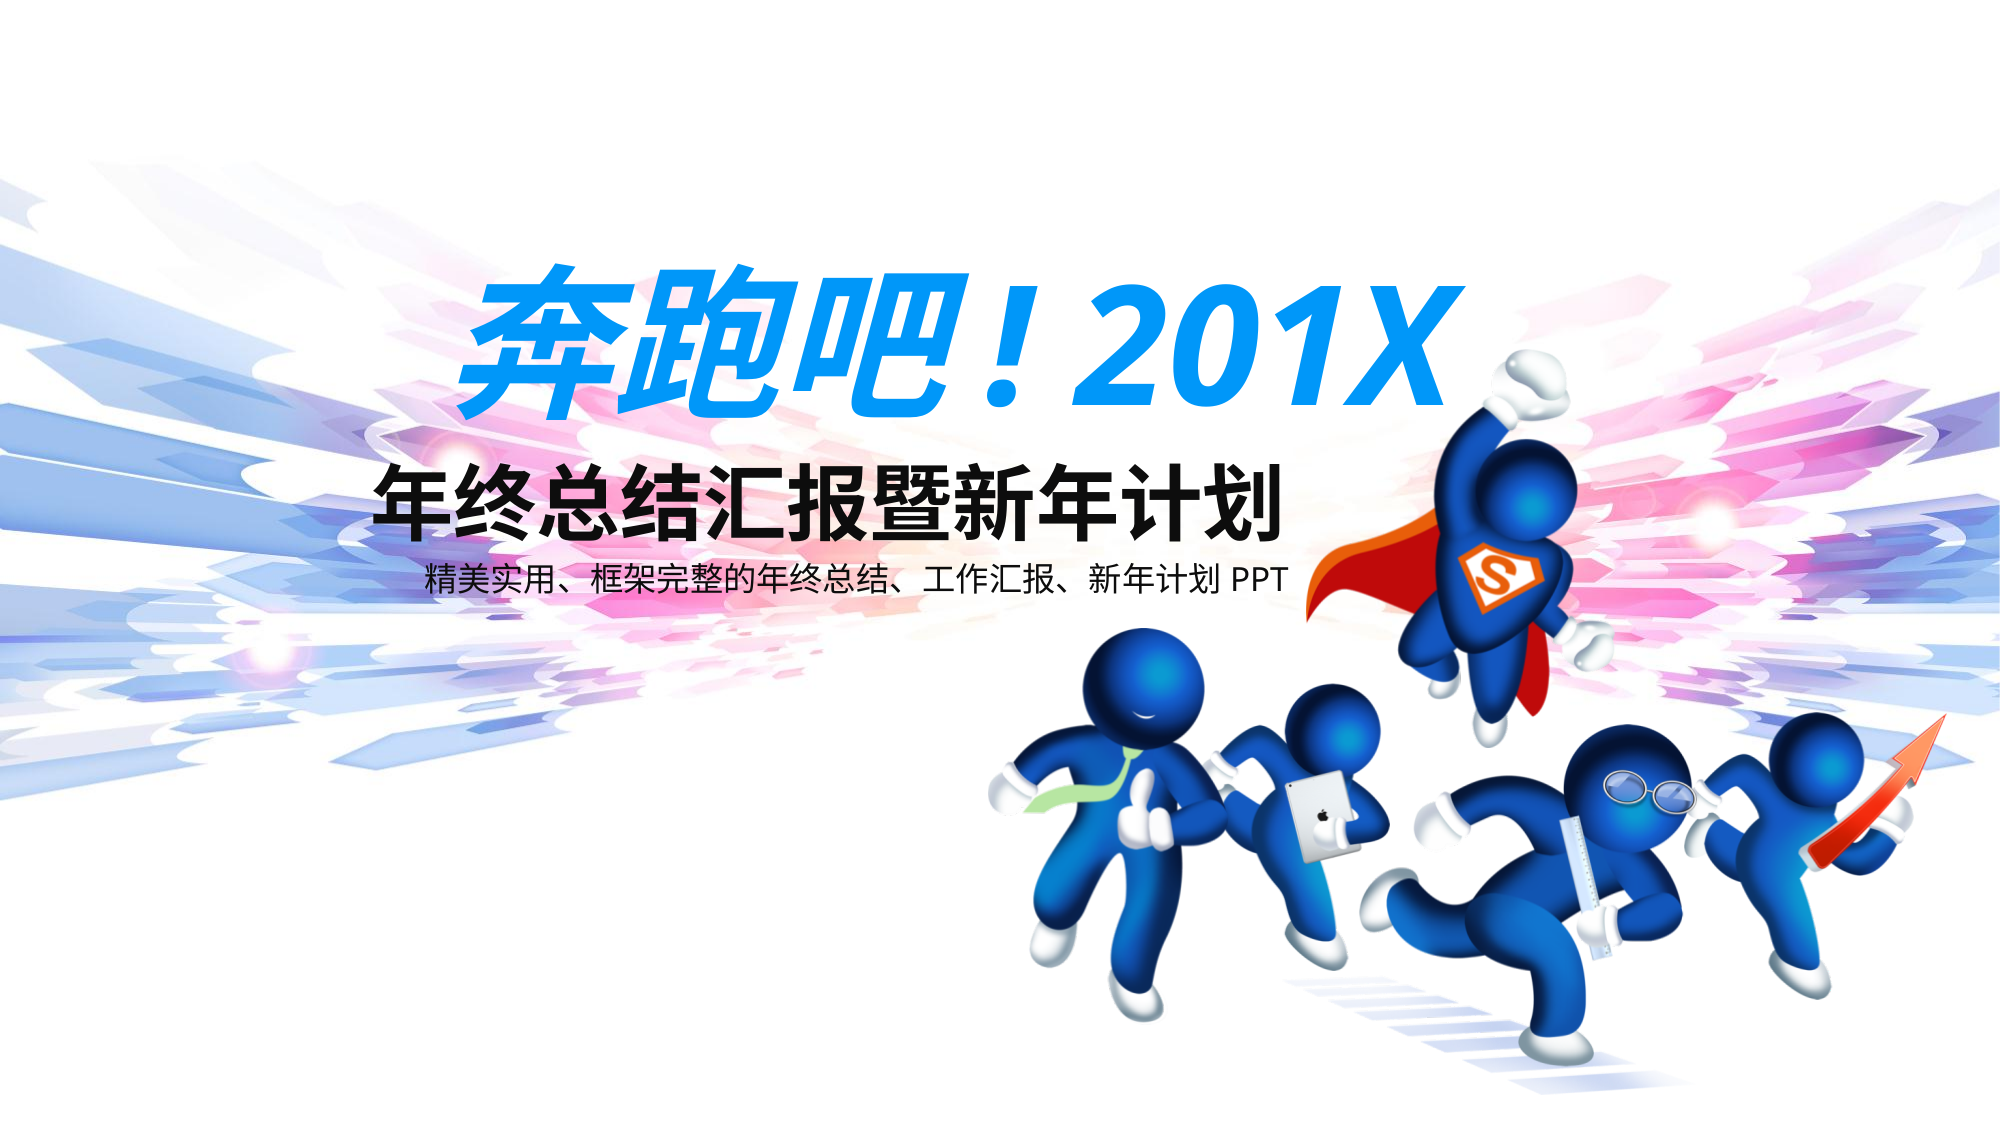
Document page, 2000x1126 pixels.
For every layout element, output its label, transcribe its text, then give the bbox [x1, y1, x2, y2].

picture [0, 0, 2000, 1126]
text_box 奔跑吧! 201X [430, 231, 1469, 447]
text_box 精美实用、框架完整的年终总结、工作汇报、新年计划PPT [409, 550, 1300, 606]
text_box 年终总结汇报暨新年计划 [355, 443, 1300, 559]
